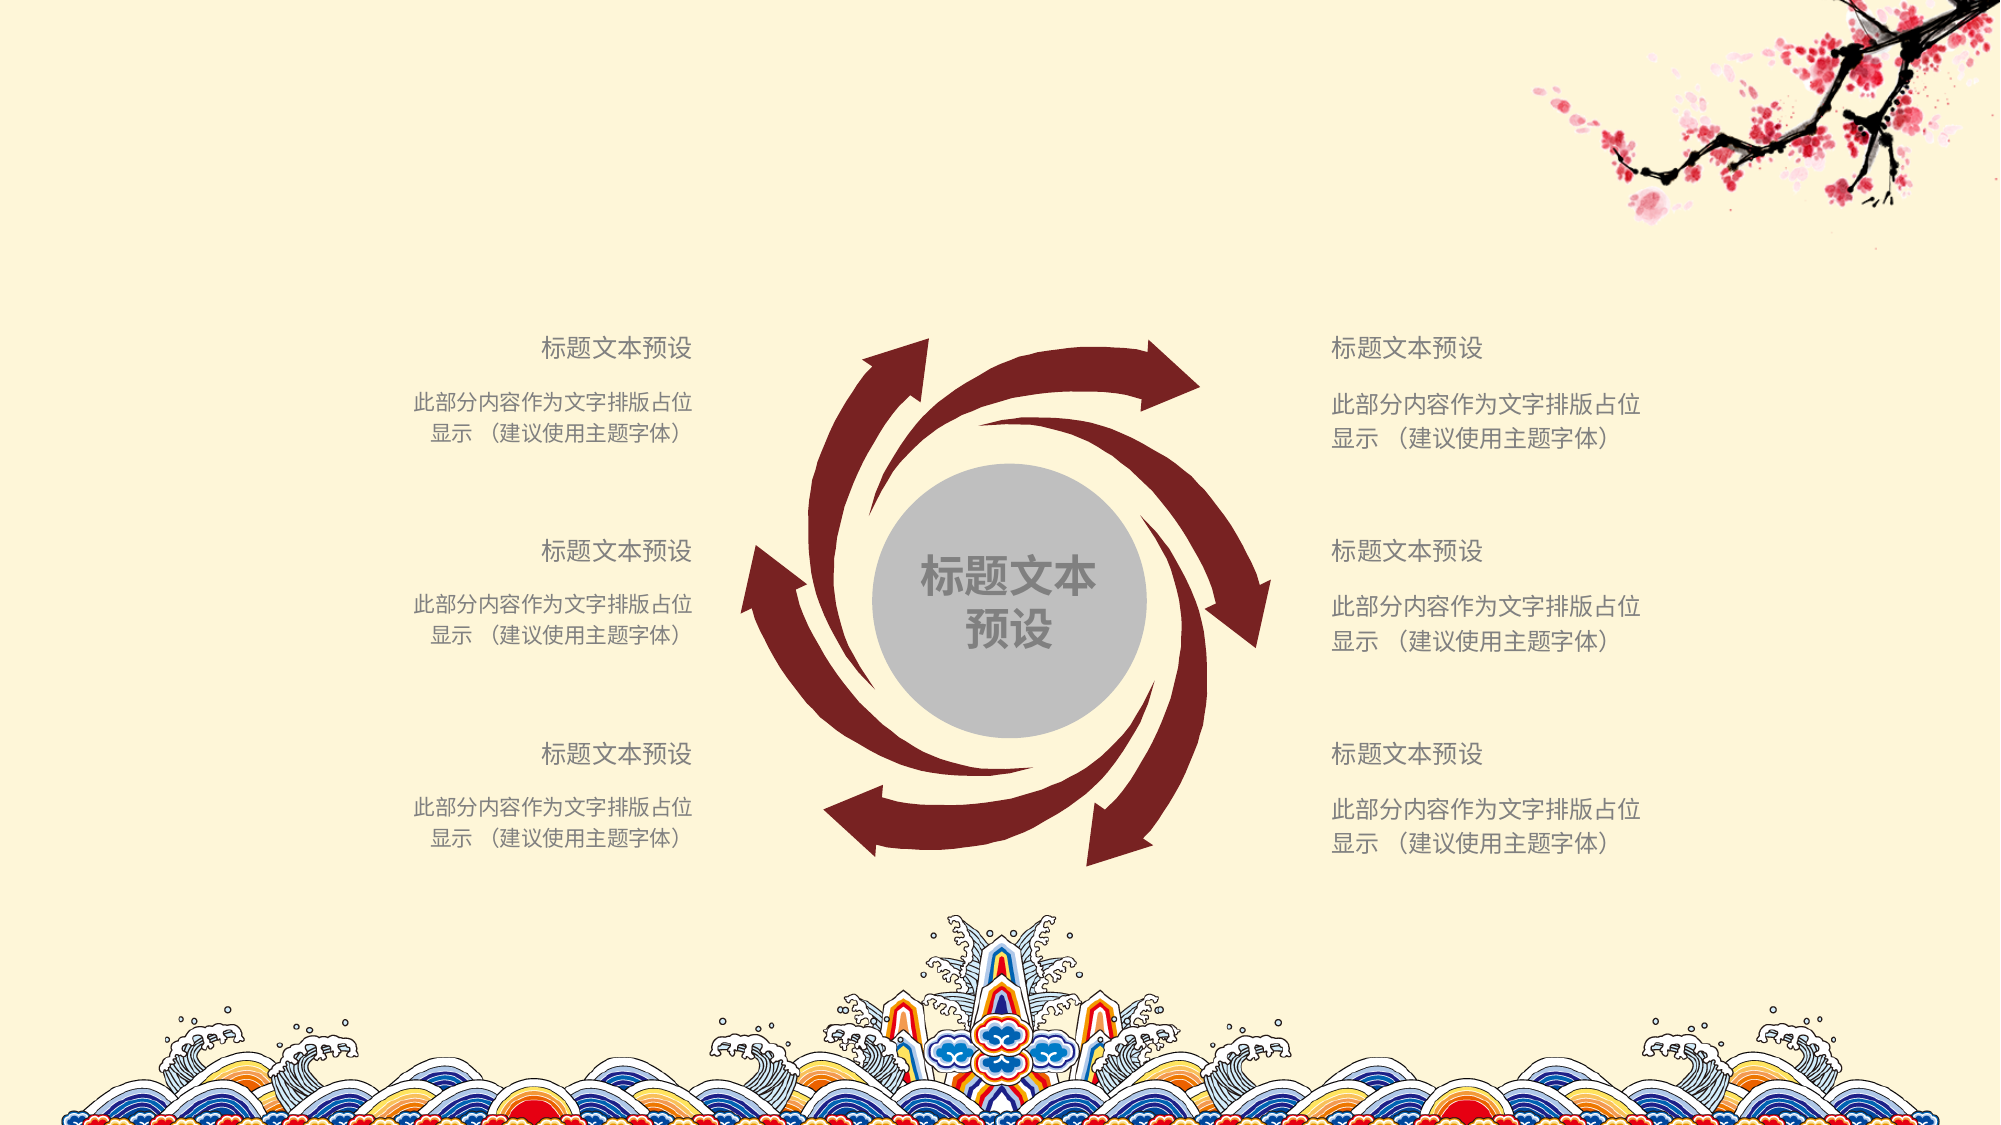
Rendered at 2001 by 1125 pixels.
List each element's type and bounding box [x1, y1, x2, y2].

picture [1530, 0, 2000, 250]
text_box [1253, 322, 1663, 870]
picture [0, 915, 2000, 1125]
text_box [771, 288, 1254, 914]
text_box [379, 322, 772, 870]
